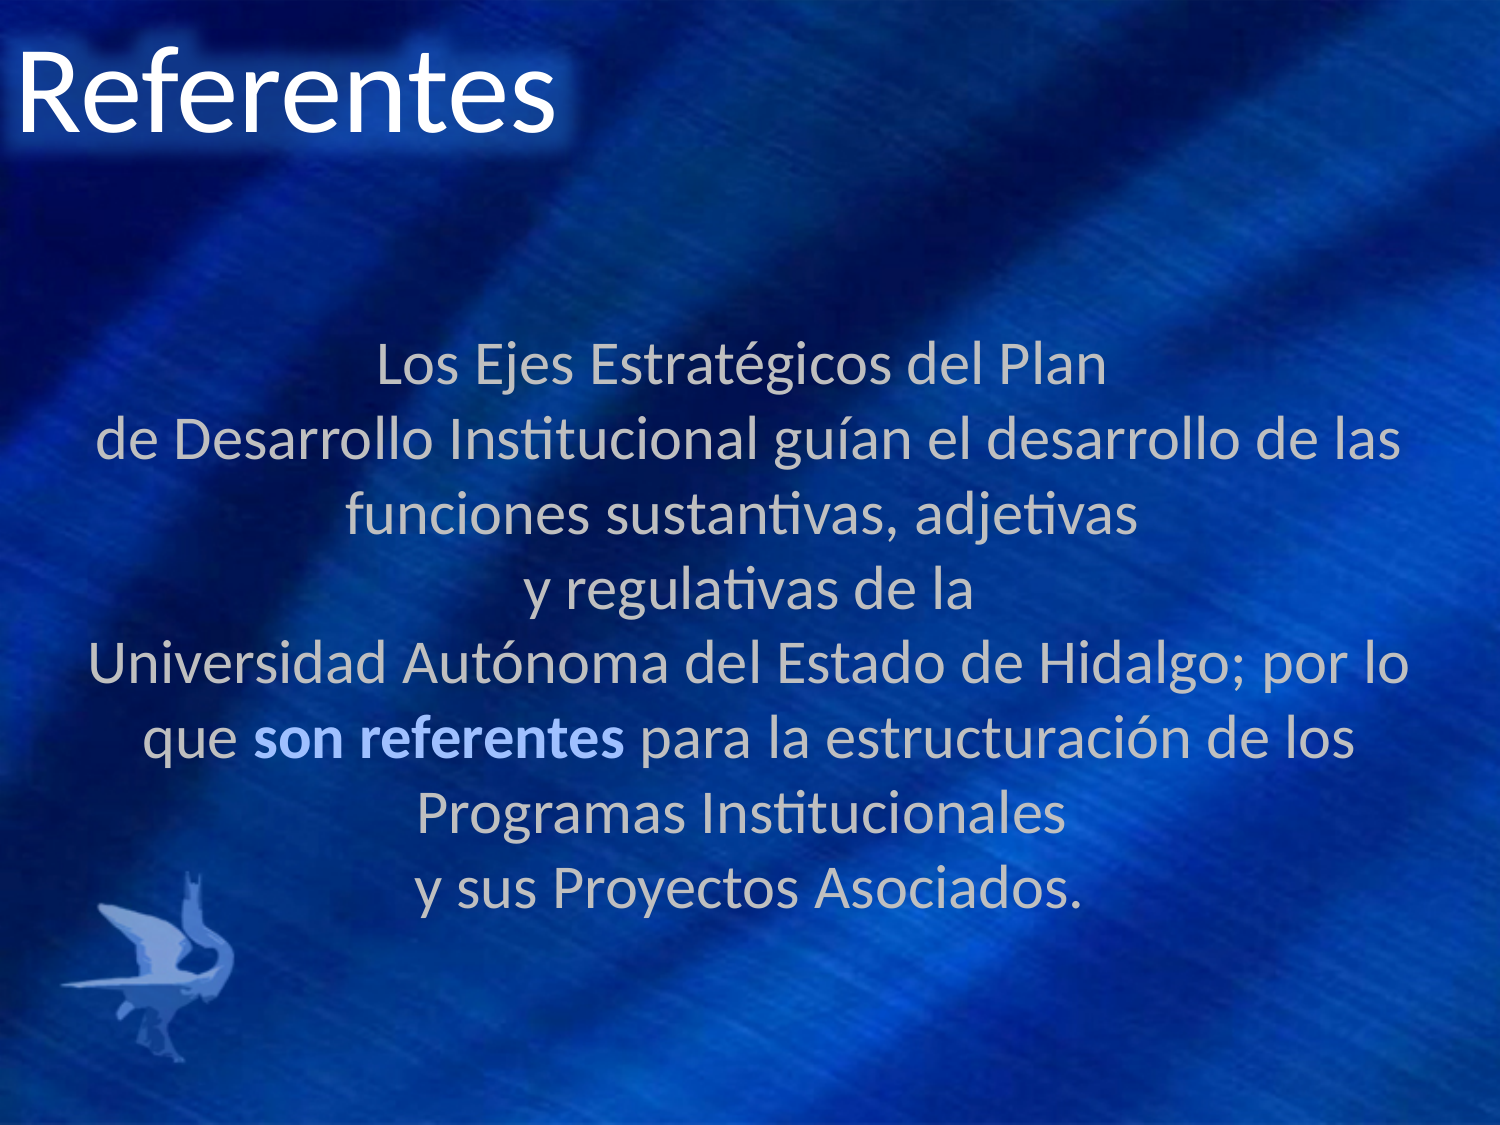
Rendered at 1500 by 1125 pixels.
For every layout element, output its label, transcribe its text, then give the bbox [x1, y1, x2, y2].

text_box Los Ejes Estratégicos del Plan de Desarrollo Institucional guían el desarrollo de las funciones sustantivas, adjetivas y regulativas de la Universidad Autónoma del Estado de Hidalgo; por lo que son referentes para la estructuración de los Programas Institucionales y sus Proyectos Asociados. [51, 297, 1450, 949]
text_box Referentes [19, 19, 791, 147]
picture [0, 0, 1500, 1125]
